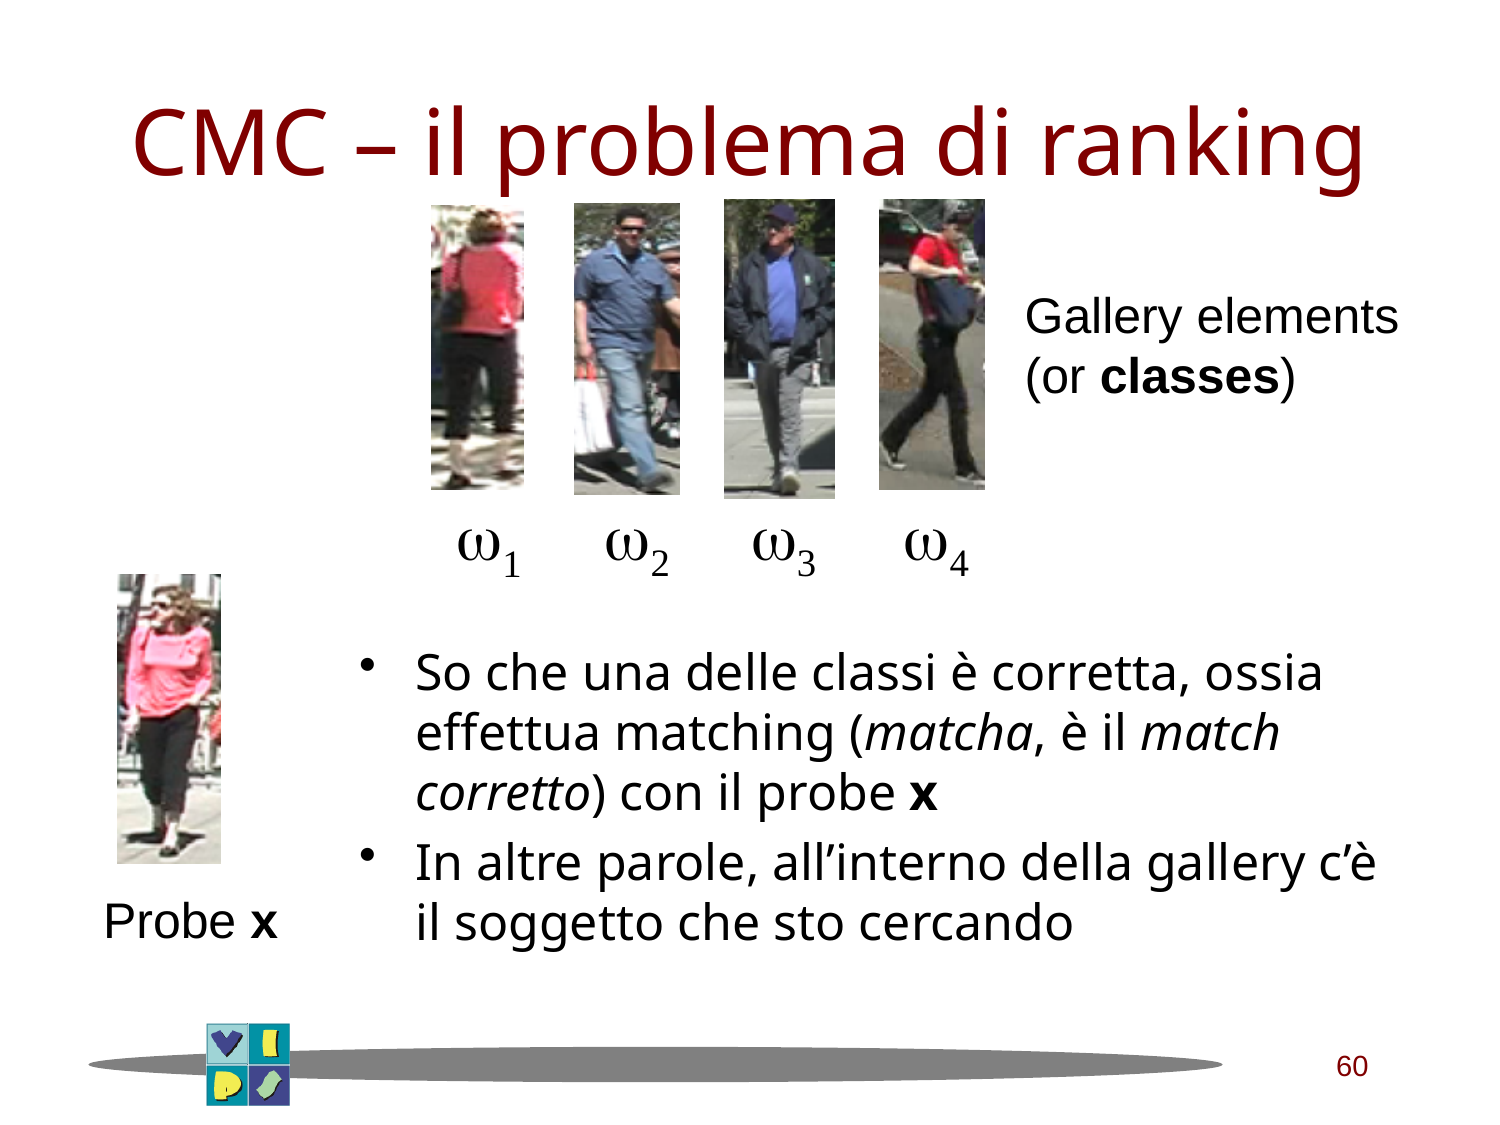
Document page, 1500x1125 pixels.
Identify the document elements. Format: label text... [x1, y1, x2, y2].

picture [430, 205, 525, 490]
slide_number 60 [1033, 1039, 1384, 1118]
picture [724, 199, 835, 499]
text_box Probe x [88, 881, 294, 957]
list So che una delle classi è corretta, ossia effettua matching (matcha, è il match corretto) con il probe x In altre parole, all’interno della gallery c’è il soggetto che sto cercando [344, 633, 1430, 1000]
text_box Gallery elements (or classes) [1009, 276, 1419, 412]
title CMC – il problema di ranking [75, 45, 1425, 233]
picture [116, 574, 221, 864]
picture [879, 199, 985, 491]
text_box w3 [736, 507, 831, 592]
text_box w2 [590, 494, 685, 592]
picture [206, 1023, 290, 1106]
text_box w1 [441, 486, 537, 593]
picture [574, 203, 680, 495]
text_box w4 [889, 497, 984, 592]
